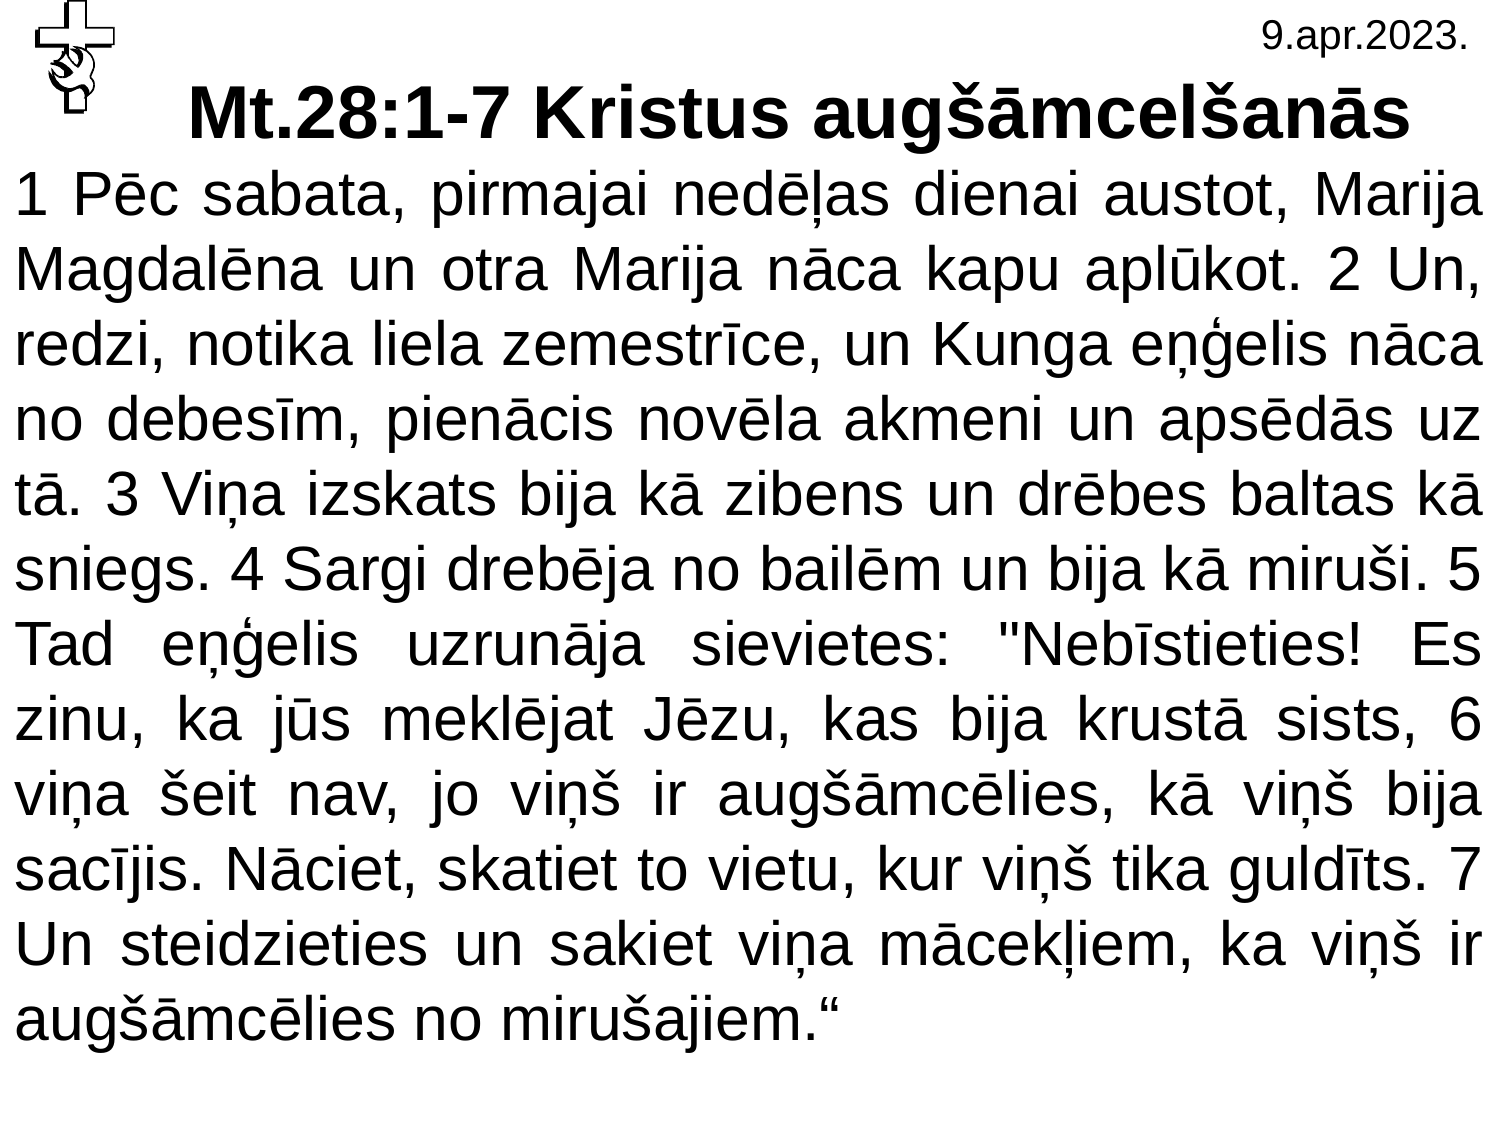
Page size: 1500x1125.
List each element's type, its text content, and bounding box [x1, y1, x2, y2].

title Mt.28:1-7 Kristus augšāmcelšanās [523, 20, 1500, 146]
text_box 1 Pēc sabata, pirmajai nedēļas dienai austot, Marija Magdalēna un otra Marija nāca kapu aplūkot. 2 Un, redzi, notika liela zemestrīce, un Kunga eņģelis nāca no debesīm, pienācis novēla akmeni un apsēdās uz tā. 3 Viņa izskats bija kā zibens un drēbes baltas kā sniegs. 4 Sargi drebēja no bailēm un bija kā miruši. 5 Tad eņģelis uzrunāja sievietes: "Nebīstieties! Es zinu, ka jūs meklējat Jēzu, kas bija krustā sists, 6 viņa šeit nav, jo viņš ir augšāmcēlies, kā viņš bija sacījis. Nāciet, skatiet to vietu, kur viņš tika guldīts. 7 Un steidzieties un sakiet viņa mācekļiem, ka viņš ir augšāmcēlies no mirušajiem.“ [0, 146, 1500, 1061]
picture [34, 0, 116, 114]
text_box 9.apr.2023. [1246, 0, 1500, 65]
text_box [25, 0, 523, 146]
